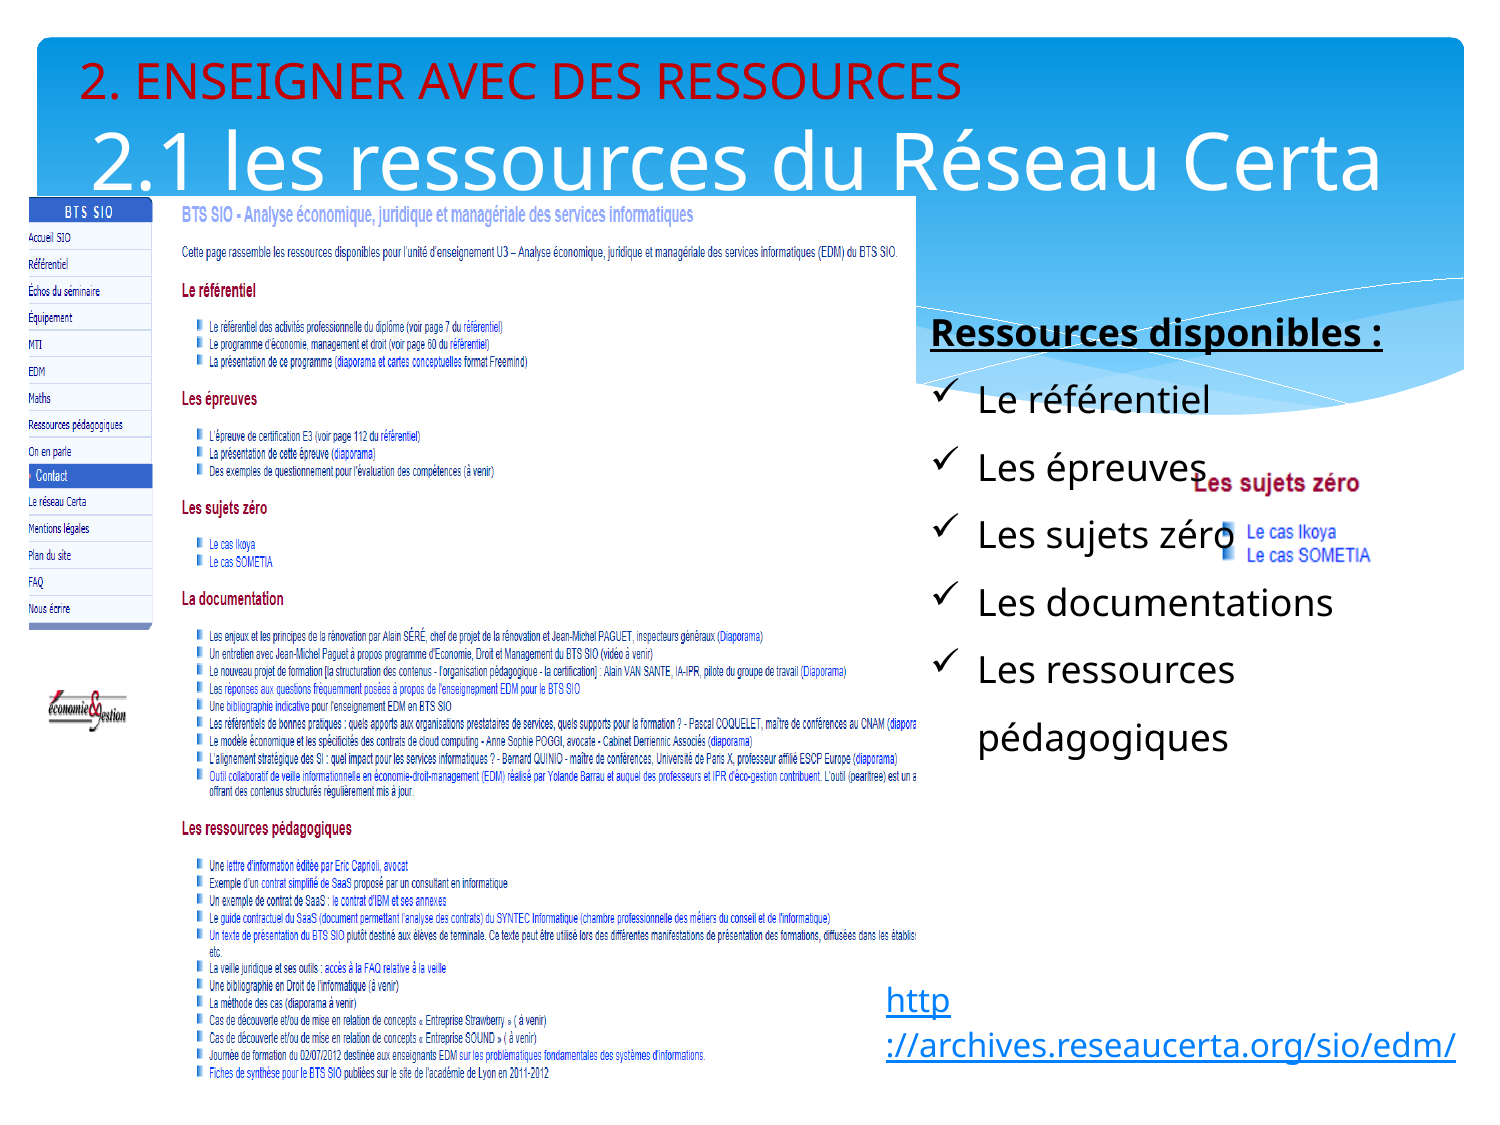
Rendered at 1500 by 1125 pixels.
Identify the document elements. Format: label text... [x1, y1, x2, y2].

title 2.1 les ressources du Réseau Certa [75, 118, 1425, 261]
text_box http://archives.reseaucerta.org/sio/edm/ [921, 971, 1474, 1077]
picture [1165, 444, 1474, 577]
text_box 2. ENSEIGNER AVEC DES RESSOURCES [64, 42, 1471, 118]
text_box Ressources disponibles : Le référentiel Les épreuves Les sujets zéro Les documentations Les ressources pédagogiques [921, 278, 1474, 767]
picture [29, 195, 916, 1083]
